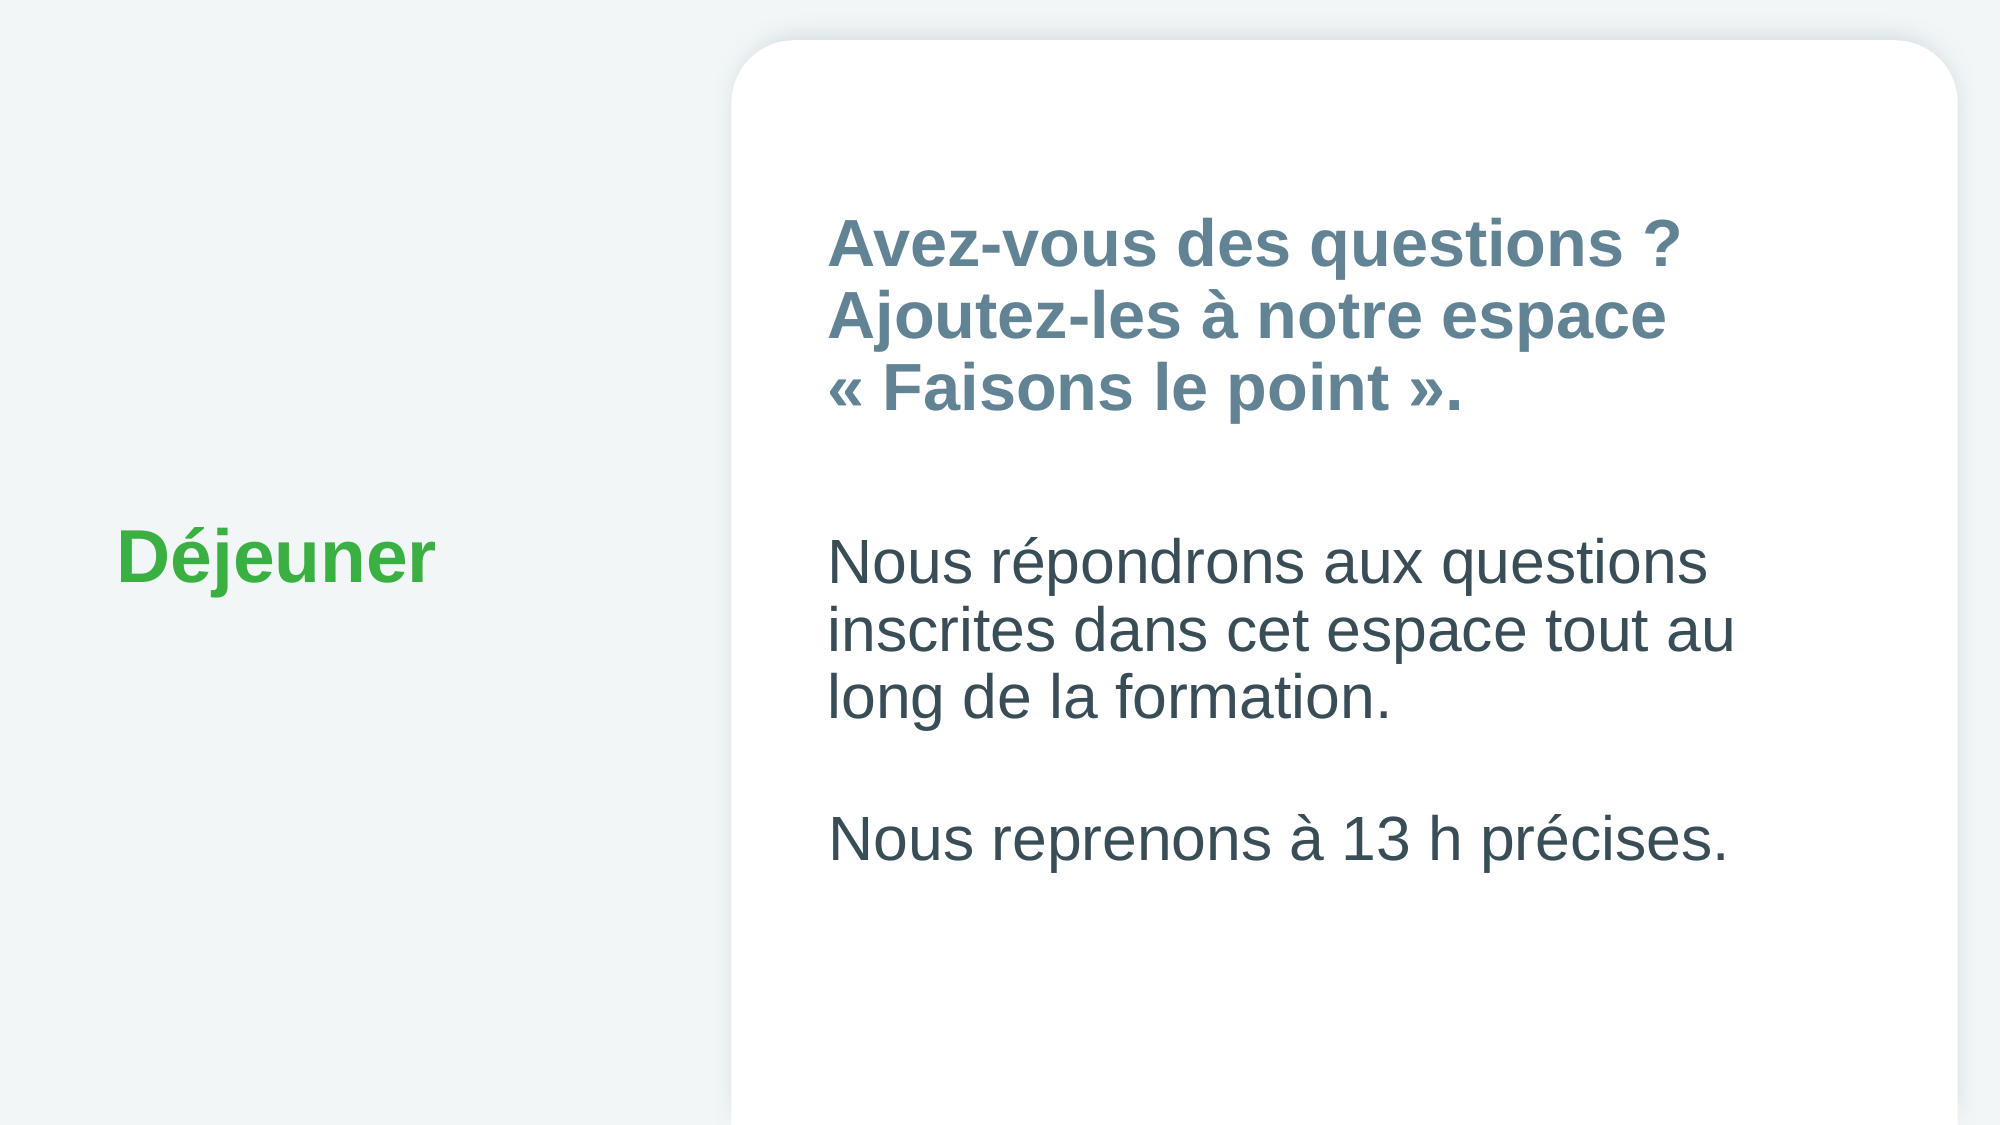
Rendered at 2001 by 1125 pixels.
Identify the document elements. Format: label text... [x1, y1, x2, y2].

text_box Nous reprenons à 13 h précises. [813, 790, 1807, 881]
text_box Avez-vous des questions ? Ajoutez-les à notre espace « Faisons le point ». Nous répondrons aux questions inscrites dans cet espace tout au long de la formation. [812, 201, 1880, 791]
title Déjeuner [101, 320, 671, 695]
list [811, 126, 1879, 1000]
